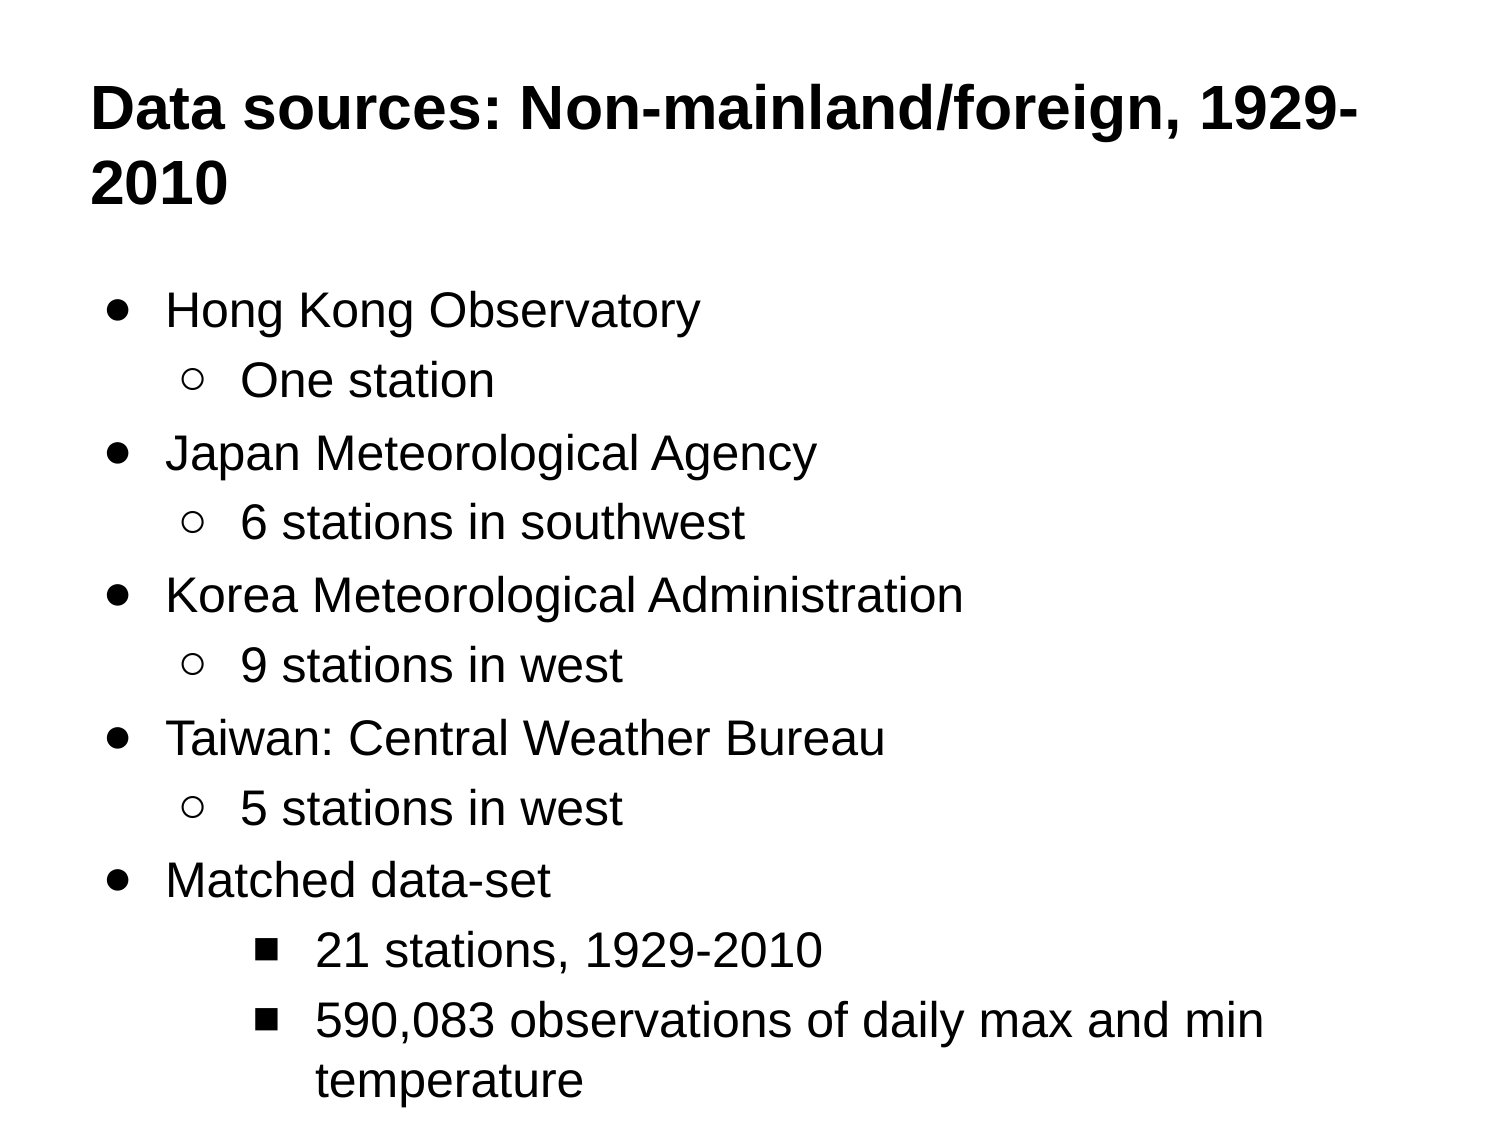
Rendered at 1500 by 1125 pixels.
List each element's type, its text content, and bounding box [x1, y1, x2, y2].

title Data sources: Non-mainland/foreign, 1929-2010 [75, 45, 1425, 233]
list Hong Kong Observatory One station Japan Meteorological Agency 6 stations in southwest Korea Meteorological Administration 9 stations in west Taiwan: Central Weather Bureau 5 stations in west Matched data-set 21 stations, 1929-2010 590,083 observations of daily max and min temperature 450,942 observations of daily sunshine duration [75, 262, 1425, 1078]
